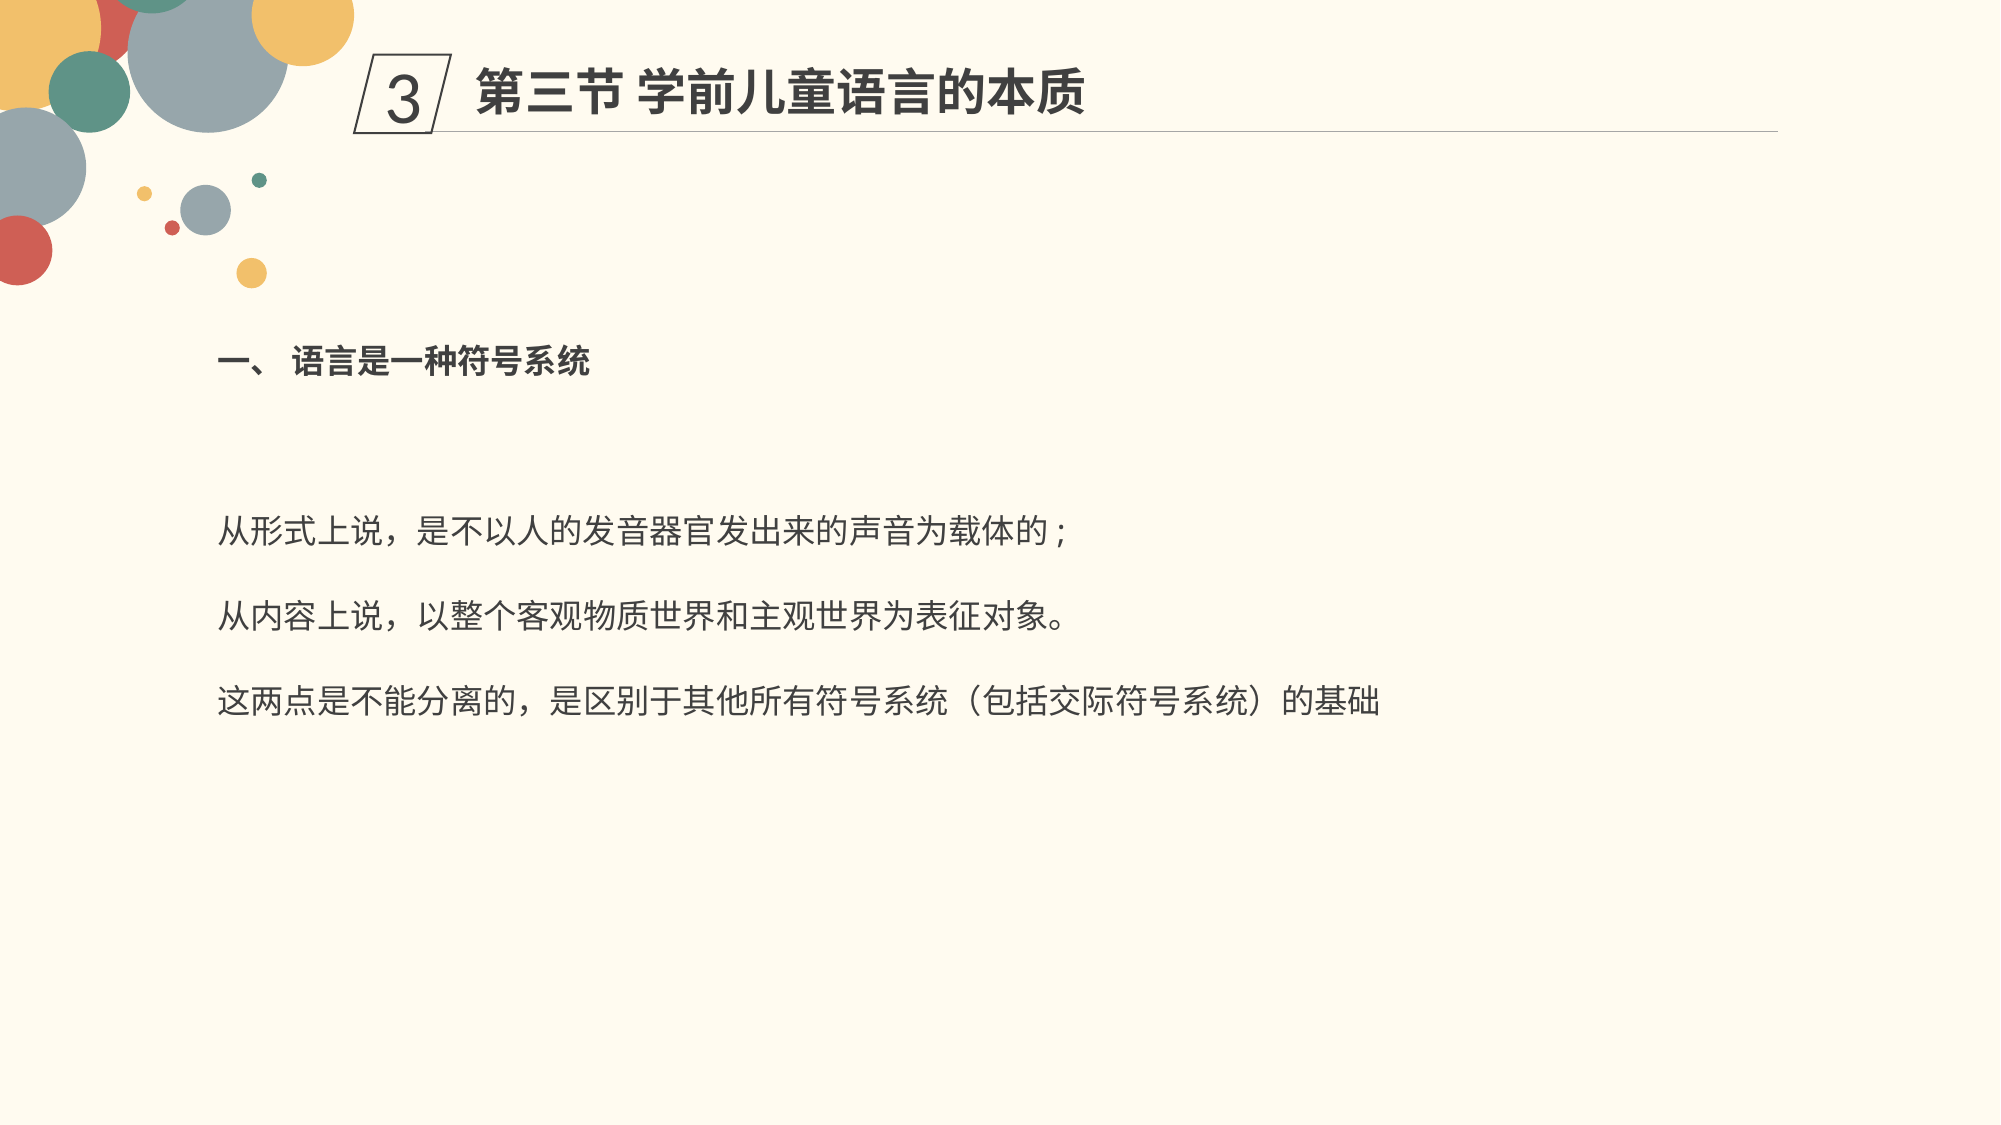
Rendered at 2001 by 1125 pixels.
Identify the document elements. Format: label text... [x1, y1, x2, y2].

text_box 3 [355, 53, 453, 135]
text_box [0, 0, 355, 289]
text_box 一、 语言是一种符号系统 从形式上说，是不以人的发音器官发出来的声音为载体的; 从内容上说，以整个客观物质世界和主观世界为表征对象。 这两点是不能分离的，是区别于其他所有符号系统（包括交际符号系统）的基础 [202, 313, 1778, 728]
text_box 第三节 学前儿童语言的本质 [460, 53, 1454, 129]
